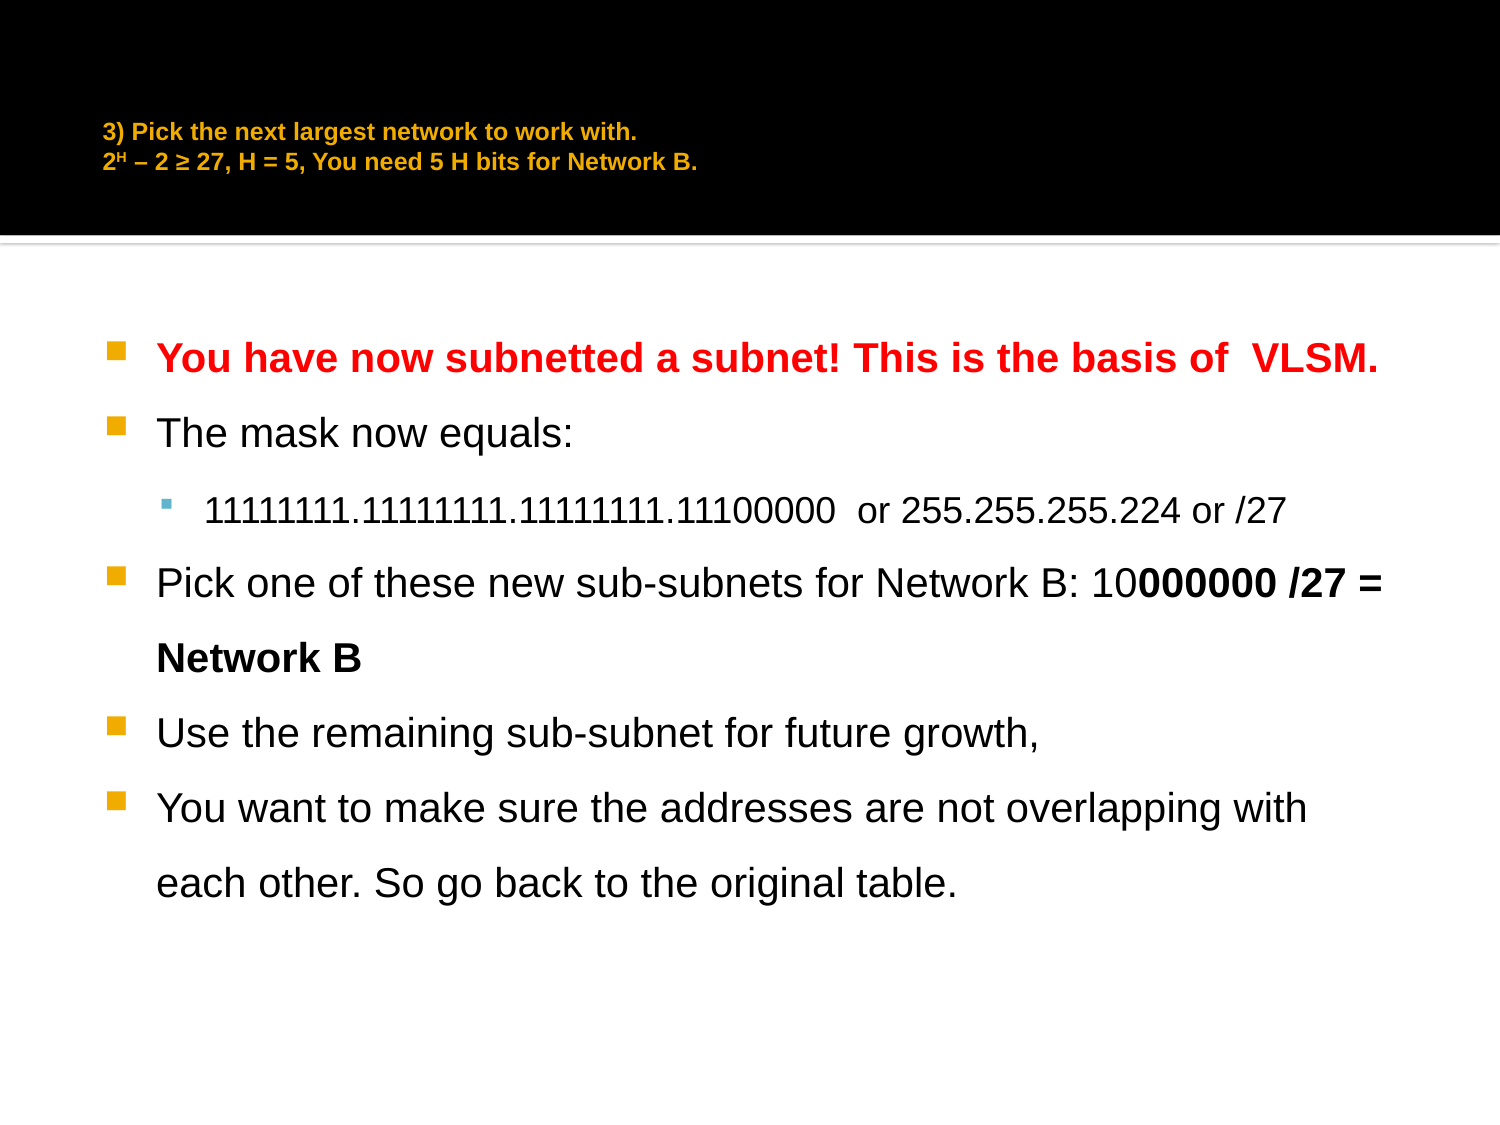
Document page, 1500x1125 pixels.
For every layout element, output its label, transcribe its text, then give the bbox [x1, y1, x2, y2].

list You have now subnetted a subnet! This is the basis of VLSM. The mask now equals: 11111111.11111111.11111111.11100000 or 255.255.255.224 or /27 Pick one of these new sub-subnets for Network B: 10000000 /27 = Network B Use the remaining sub-subnet for future growth, You want to make sure the addresses are not overlapping with each other. So go back to the original table. [75, 291, 1425, 1050]
title 3) Pick the next largest network to work with. 2H – 2 ≥ 27, H = 5, You need 5 H bits for Network B. [87, 107, 1425, 213]
